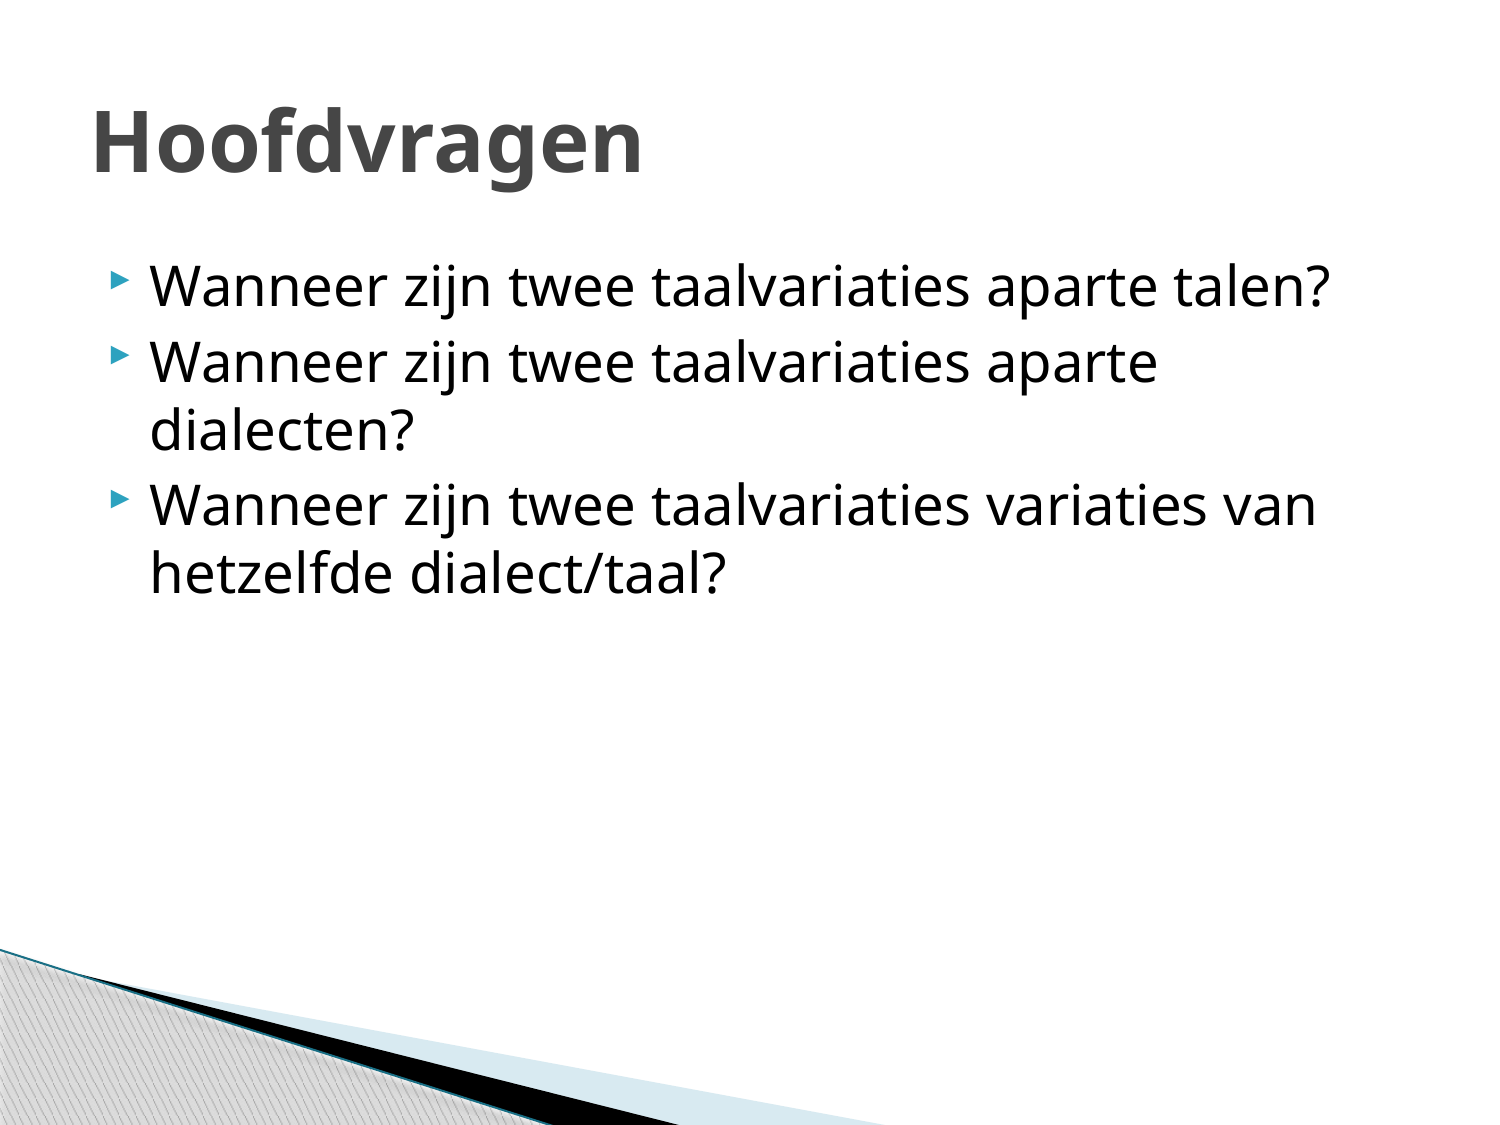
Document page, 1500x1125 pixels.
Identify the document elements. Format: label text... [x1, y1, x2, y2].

title Hoofdvragen [75, 45, 1425, 233]
list Wanneer zijn twee taalvariaties aparte talen? Wanneer zijn twee taalvariaties aparte dialecten? Wanneer zijn twee taalvariaties variaties van hetzelfde dialect/taal? [75, 243, 1425, 986]
